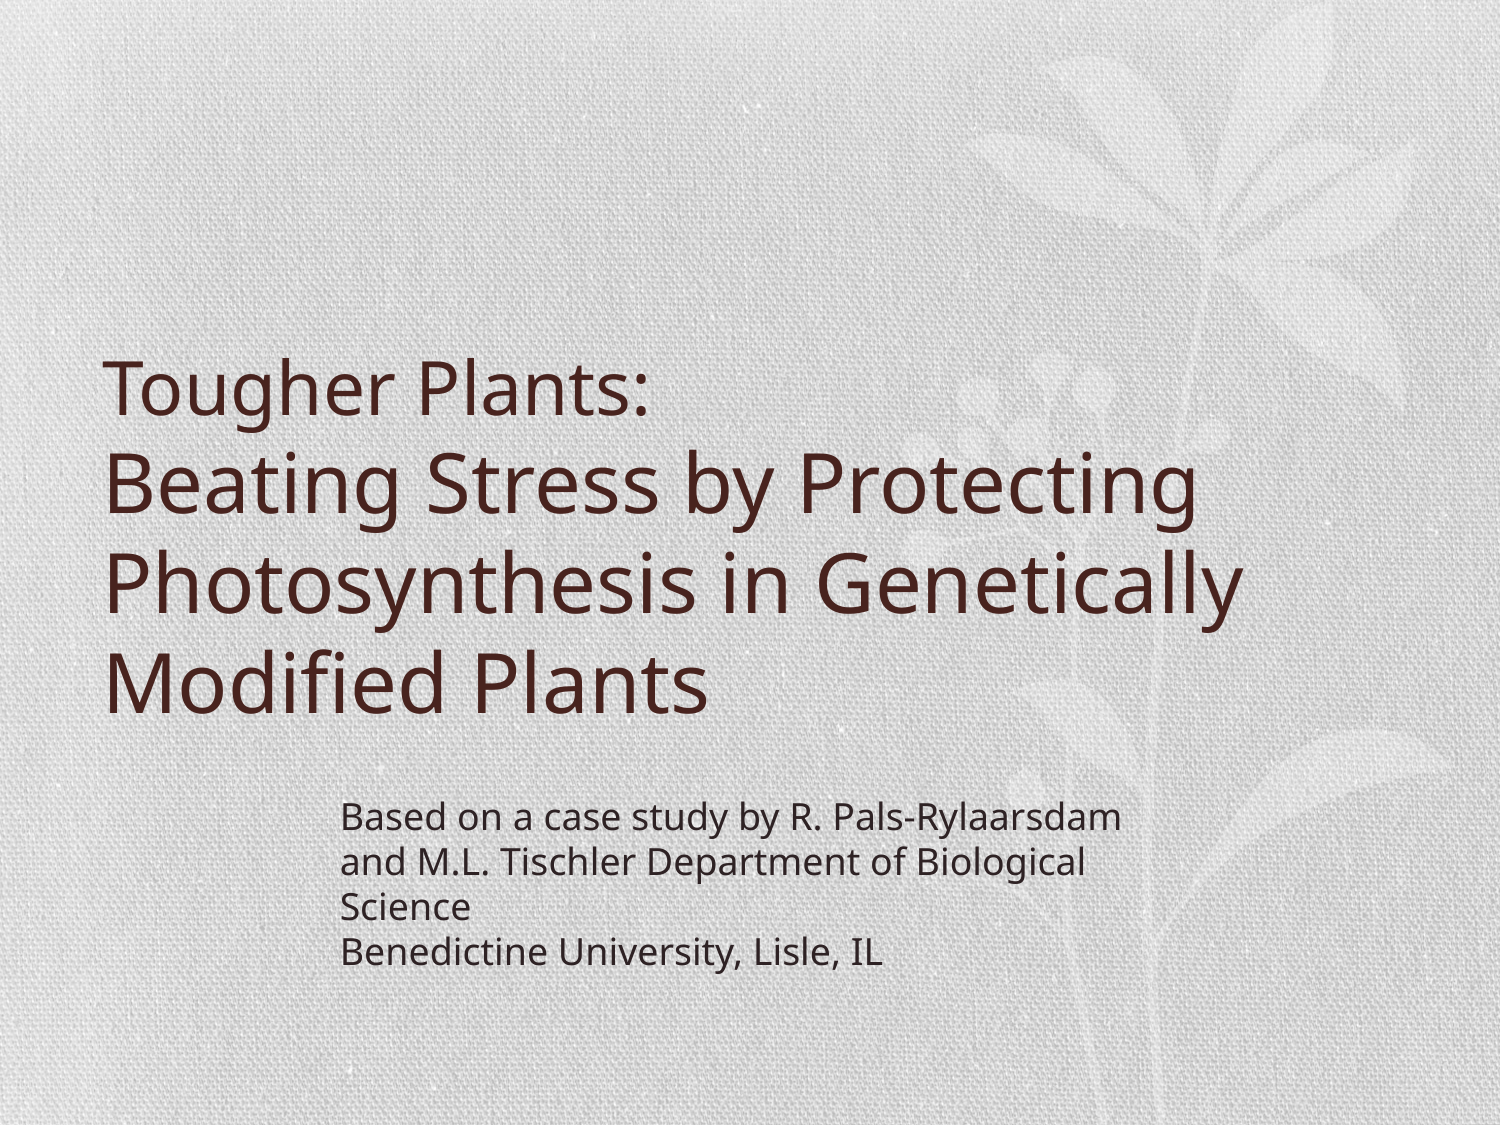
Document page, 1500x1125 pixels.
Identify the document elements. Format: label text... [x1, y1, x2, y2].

title Tougher Plants: Beating Stress by Protecting Photosynthesis in Genetically Modified Plants [87, 295, 1438, 738]
text_box Based on a case study by R. Pals-Rylaarsdam and M.L. Tischler Department of Biological Science Benedictine University, Lisle, IL [324, 785, 1212, 981]
